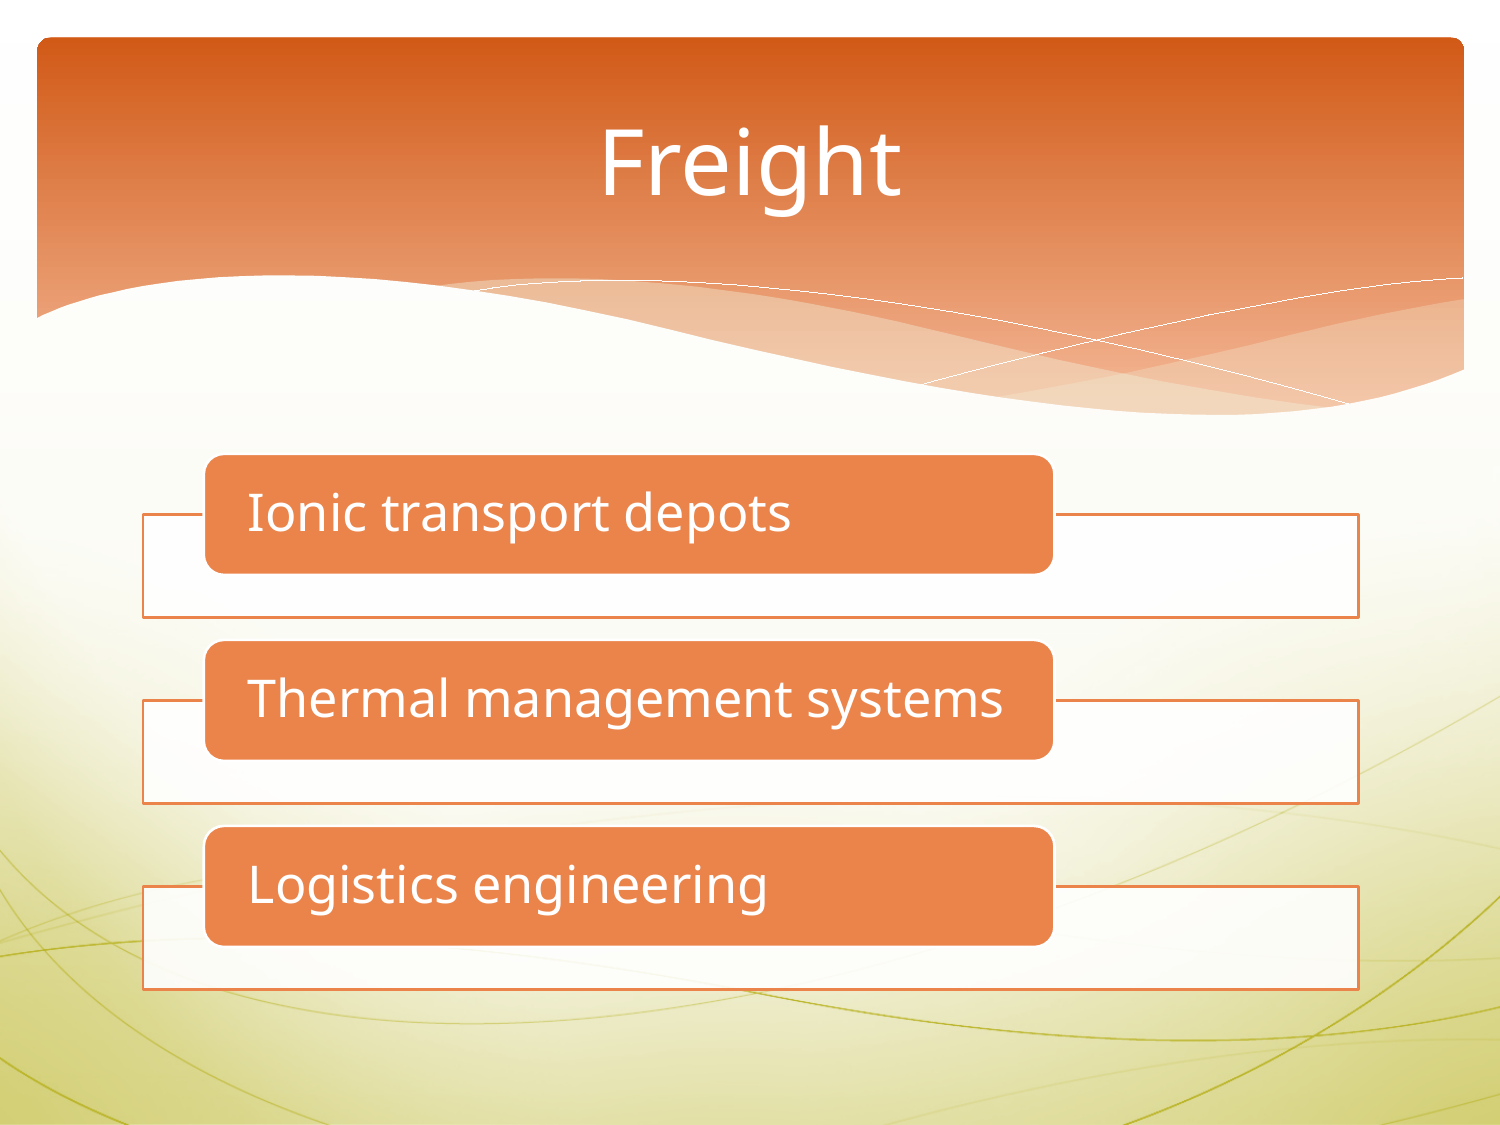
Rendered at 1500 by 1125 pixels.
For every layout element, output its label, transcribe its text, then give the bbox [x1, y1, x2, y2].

title Freight [75, 55, 1425, 261]
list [142, 438, 1359, 1006]
